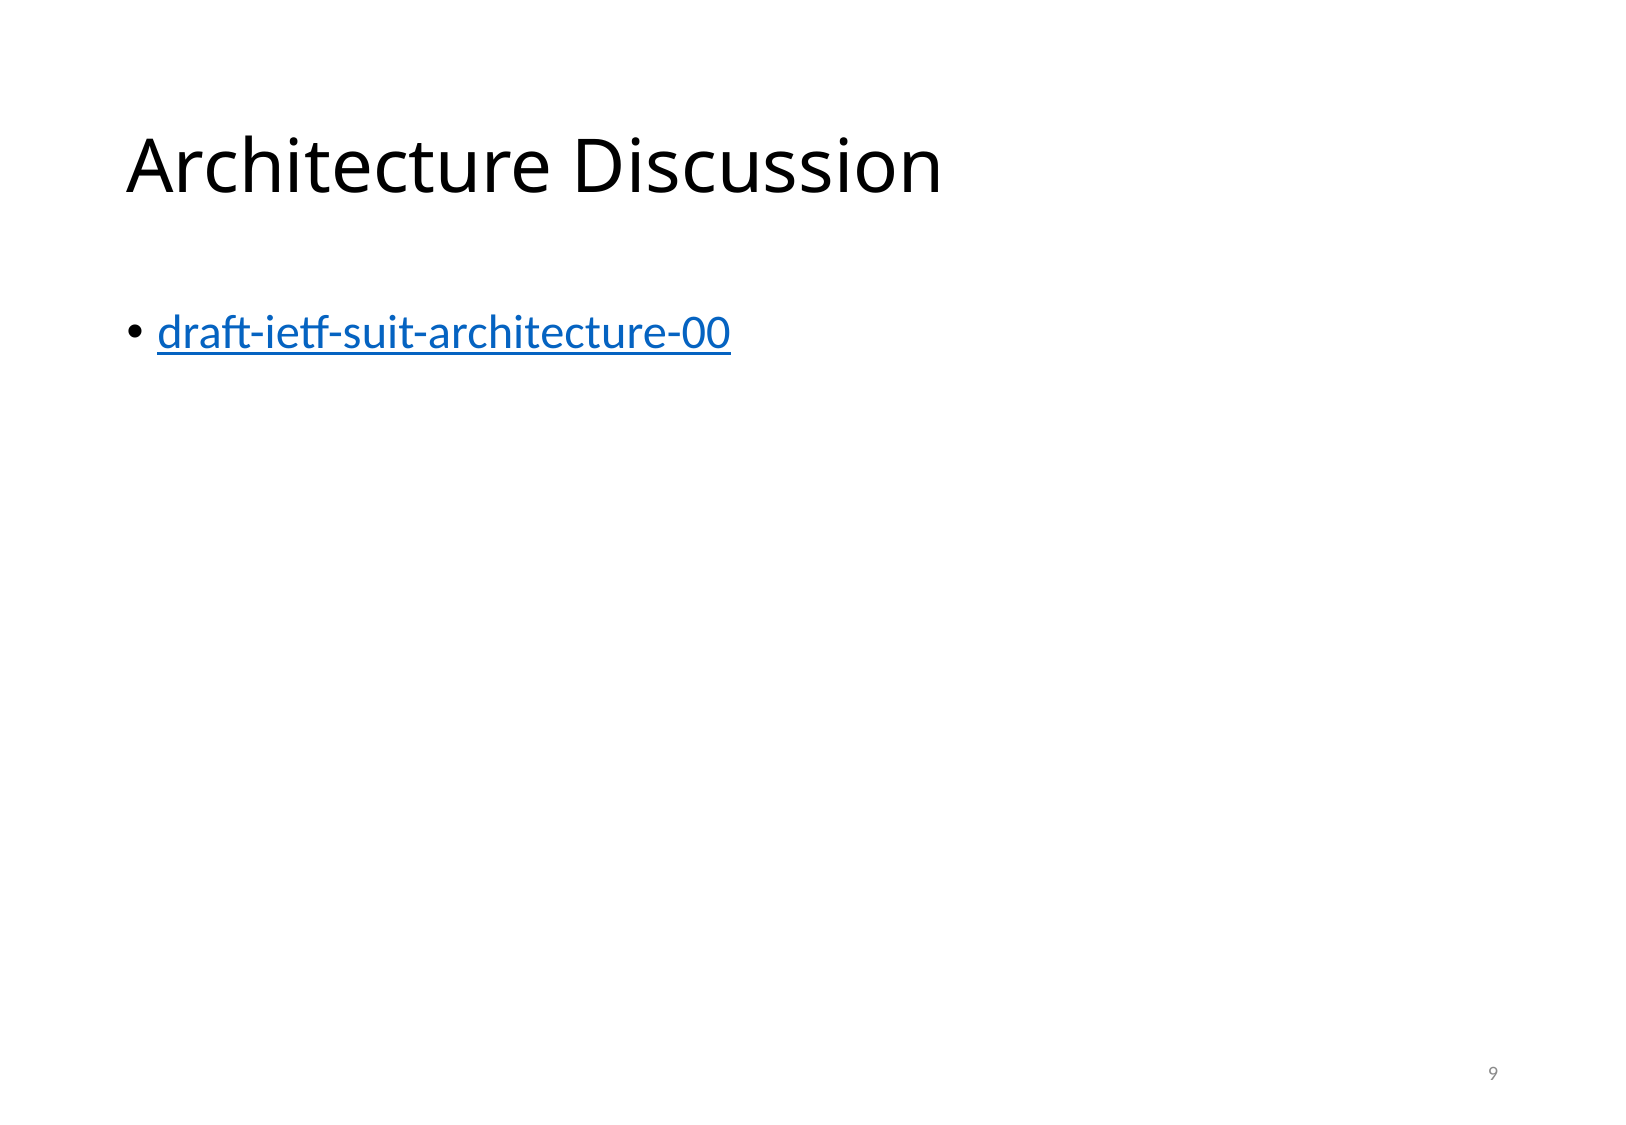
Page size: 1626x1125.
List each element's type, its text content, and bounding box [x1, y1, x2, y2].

title Architecture Discussion [111, 59, 1514, 278]
slide_number 9 [1147, 1042, 1514, 1103]
list draft-ietf-suit-architecture-00 [111, 299, 1514, 1014]
